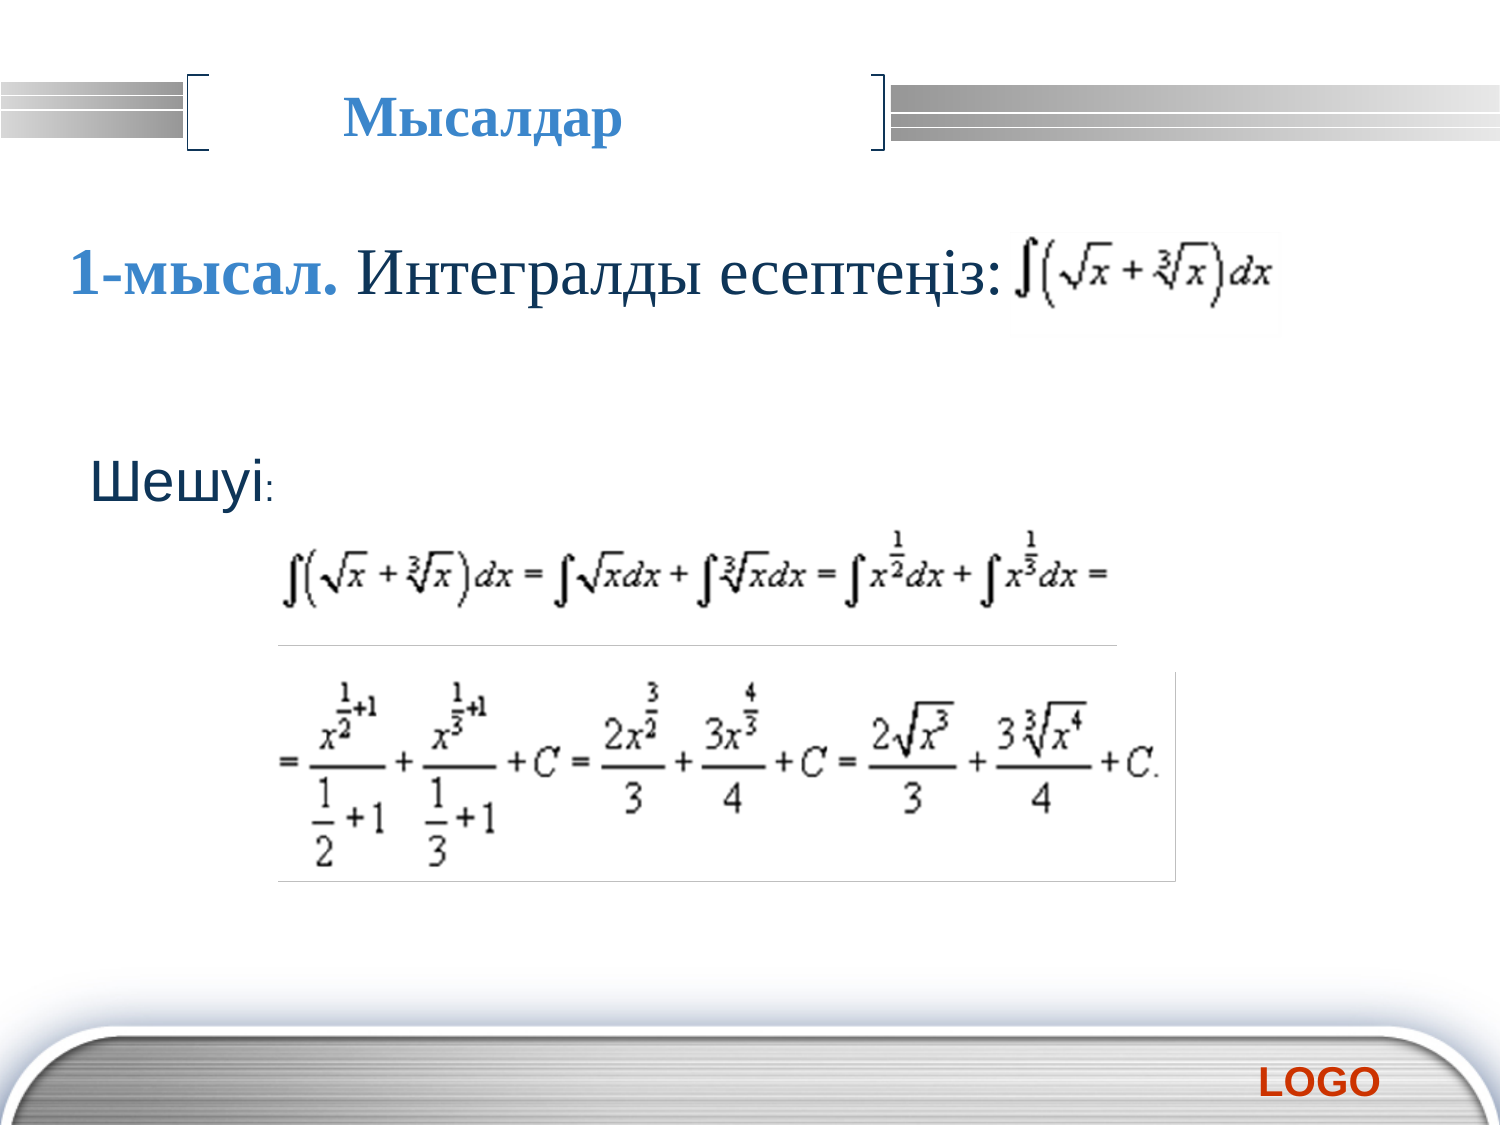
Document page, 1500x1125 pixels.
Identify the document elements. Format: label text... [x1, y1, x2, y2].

text_box Шешуі: [74, 435, 290, 521]
picture [0, 0, 1500, 1125]
title Мысалдар [206, 58, 763, 167]
list 1-мысал. Интегралды есептеңіз: [52, 219, 1404, 386]
